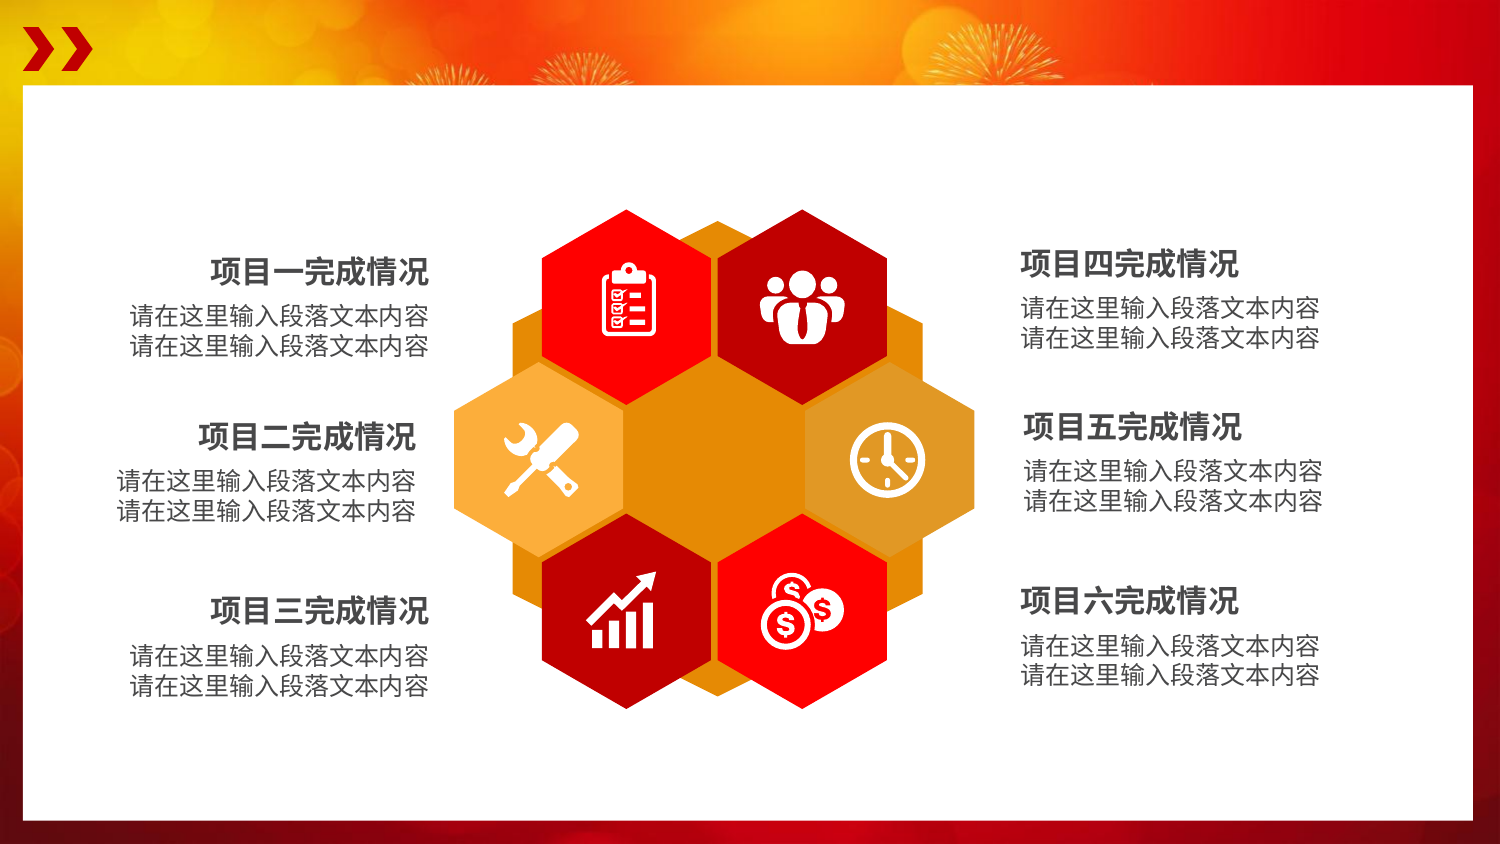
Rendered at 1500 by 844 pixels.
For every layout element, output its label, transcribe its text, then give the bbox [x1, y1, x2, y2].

text_box 请在这里输入段落文本内容请在这里输入段落文本内容 [1012, 449, 1341, 521]
text_box [601, 274, 656, 337]
text_box [625, 611, 637, 649]
text_box [541, 513, 711, 710]
text_box [816, 296, 845, 323]
text_box 项目四完成情况 [1009, 238, 1255, 287]
text_box [777, 302, 828, 345]
text_box 项目六完成情况 [1009, 576, 1255, 624]
text_box [454, 362, 624, 558]
text_box 项目三完成情况 [194, 586, 441, 634]
text_box [820, 276, 838, 294]
text_box [759, 296, 789, 323]
text_box [771, 572, 812, 600]
text_box [592, 629, 603, 649]
picture [0, 0, 1500, 844]
text_box 请在这里输入段落文本内容请在这里输入段落文本内容 [112, 295, 441, 367]
text_box 请在这里输入段落文本内容请在这里输入段落文本内容 [112, 634, 441, 706]
text_box 项目五完成情况 [1012, 401, 1258, 449]
text_box [642, 602, 653, 649]
text_box [805, 362, 975, 558]
text_box [802, 588, 844, 632]
text_box [717, 513, 887, 710]
text_box [767, 276, 785, 294]
text_box [541, 209, 711, 406]
text_box 请在这里输入段落文本内容请在这里输入段落文本内容 [1009, 287, 1338, 359]
text_box [608, 620, 620, 649]
text_box 项目二完成情况 [182, 411, 429, 460]
text_box [789, 270, 816, 299]
text_box [511, 219, 924, 698]
text_box [585, 571, 657, 626]
text_box 请在这里输入段落文本内容请在这里输入段落文本内容 [1009, 624, 1338, 696]
text_box 项目一完成情况 [194, 246, 441, 295]
text_box 请在这里输入段落文本内容请在这里输入段落文本内容 [100, 459, 428, 531]
text_box [611, 262, 647, 284]
text_box [504, 422, 579, 498]
text_box [849, 422, 926, 498]
text_box [760, 599, 811, 650]
text_box [717, 209, 887, 406]
